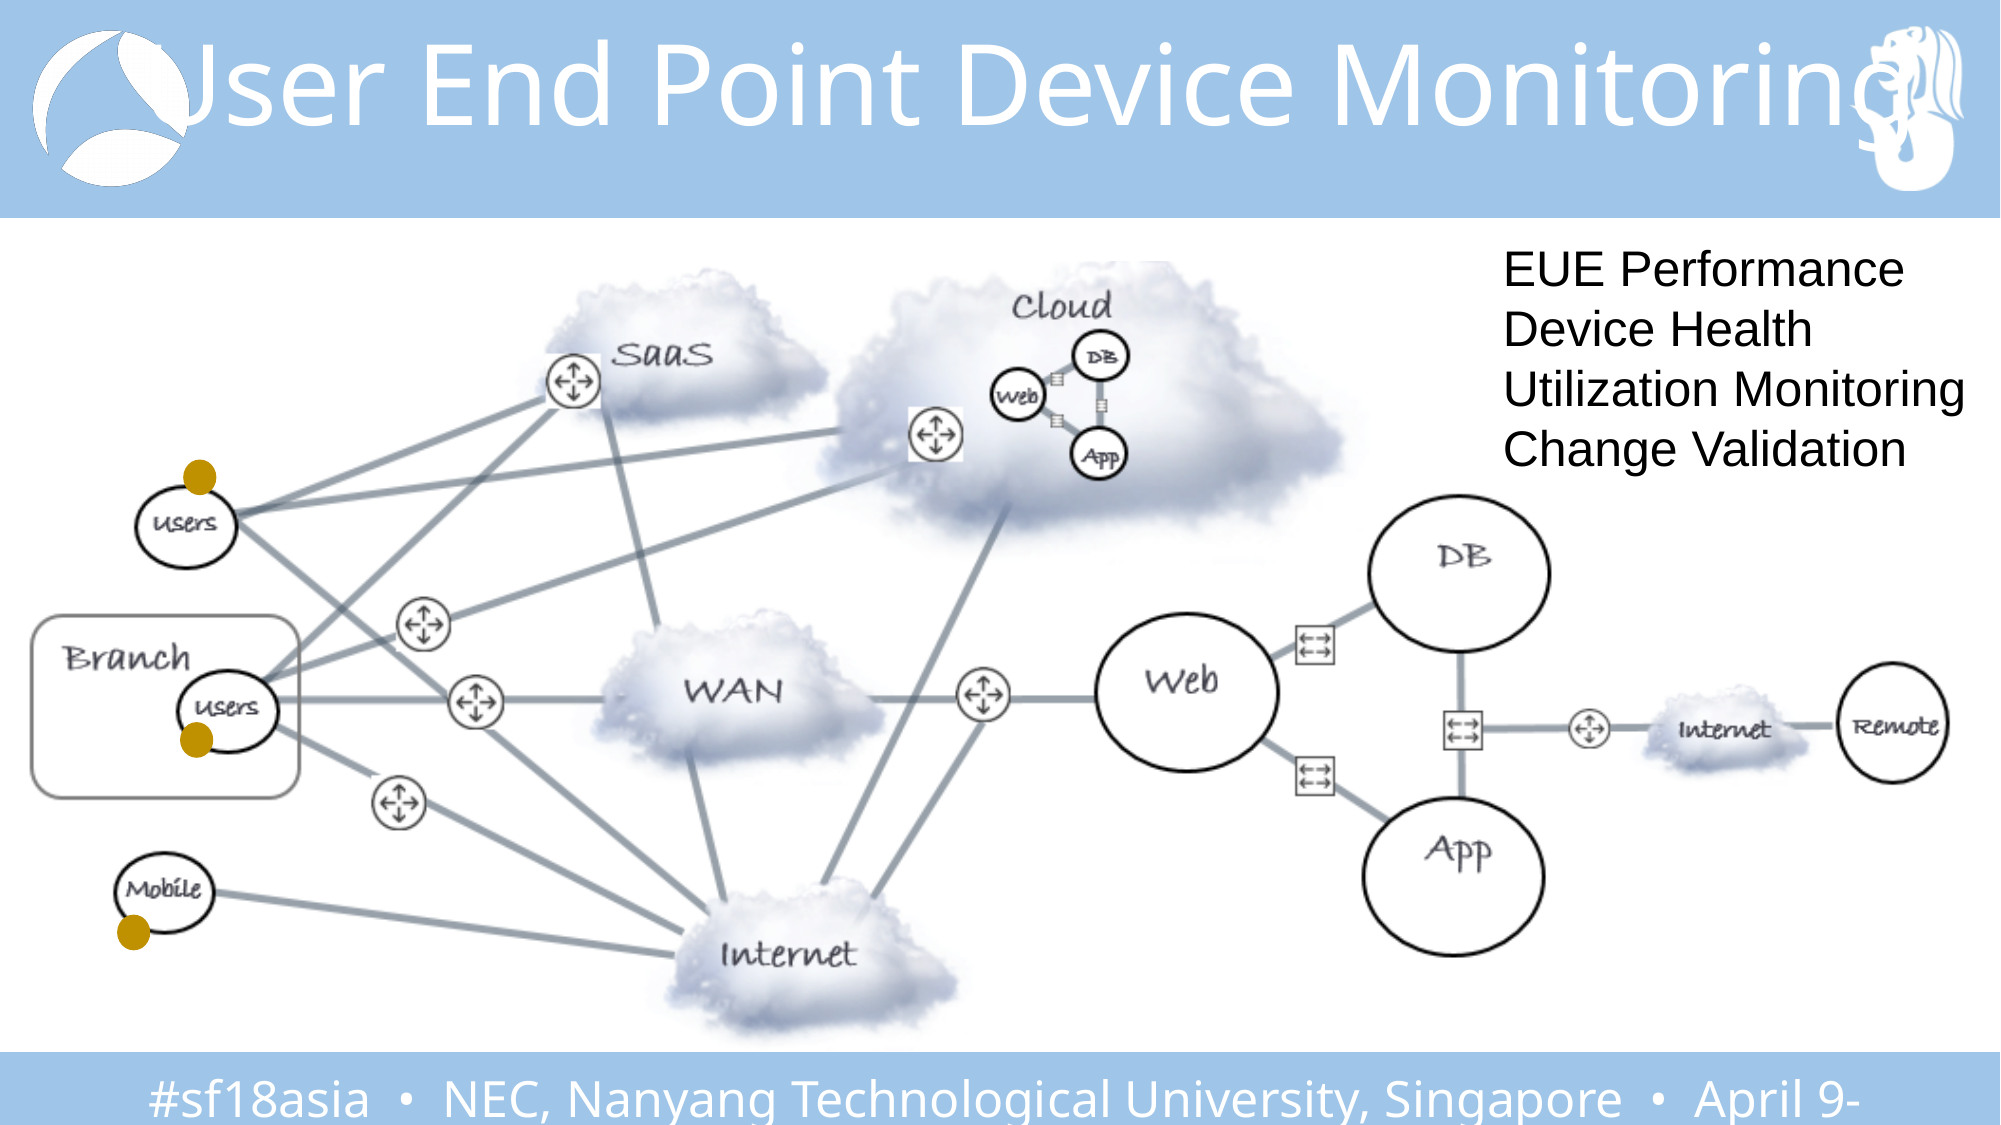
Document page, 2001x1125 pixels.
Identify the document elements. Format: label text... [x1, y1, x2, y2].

text_box EUE Performance Device Health Utilization Monitoring Change Validation [1488, 229, 1982, 485]
title User End Point Device Monitoring [49, 24, 2000, 155]
picture [17, 261, 1972, 1051]
picture [32, 30, 190, 187]
picture [1849, 155, 1964, 191]
